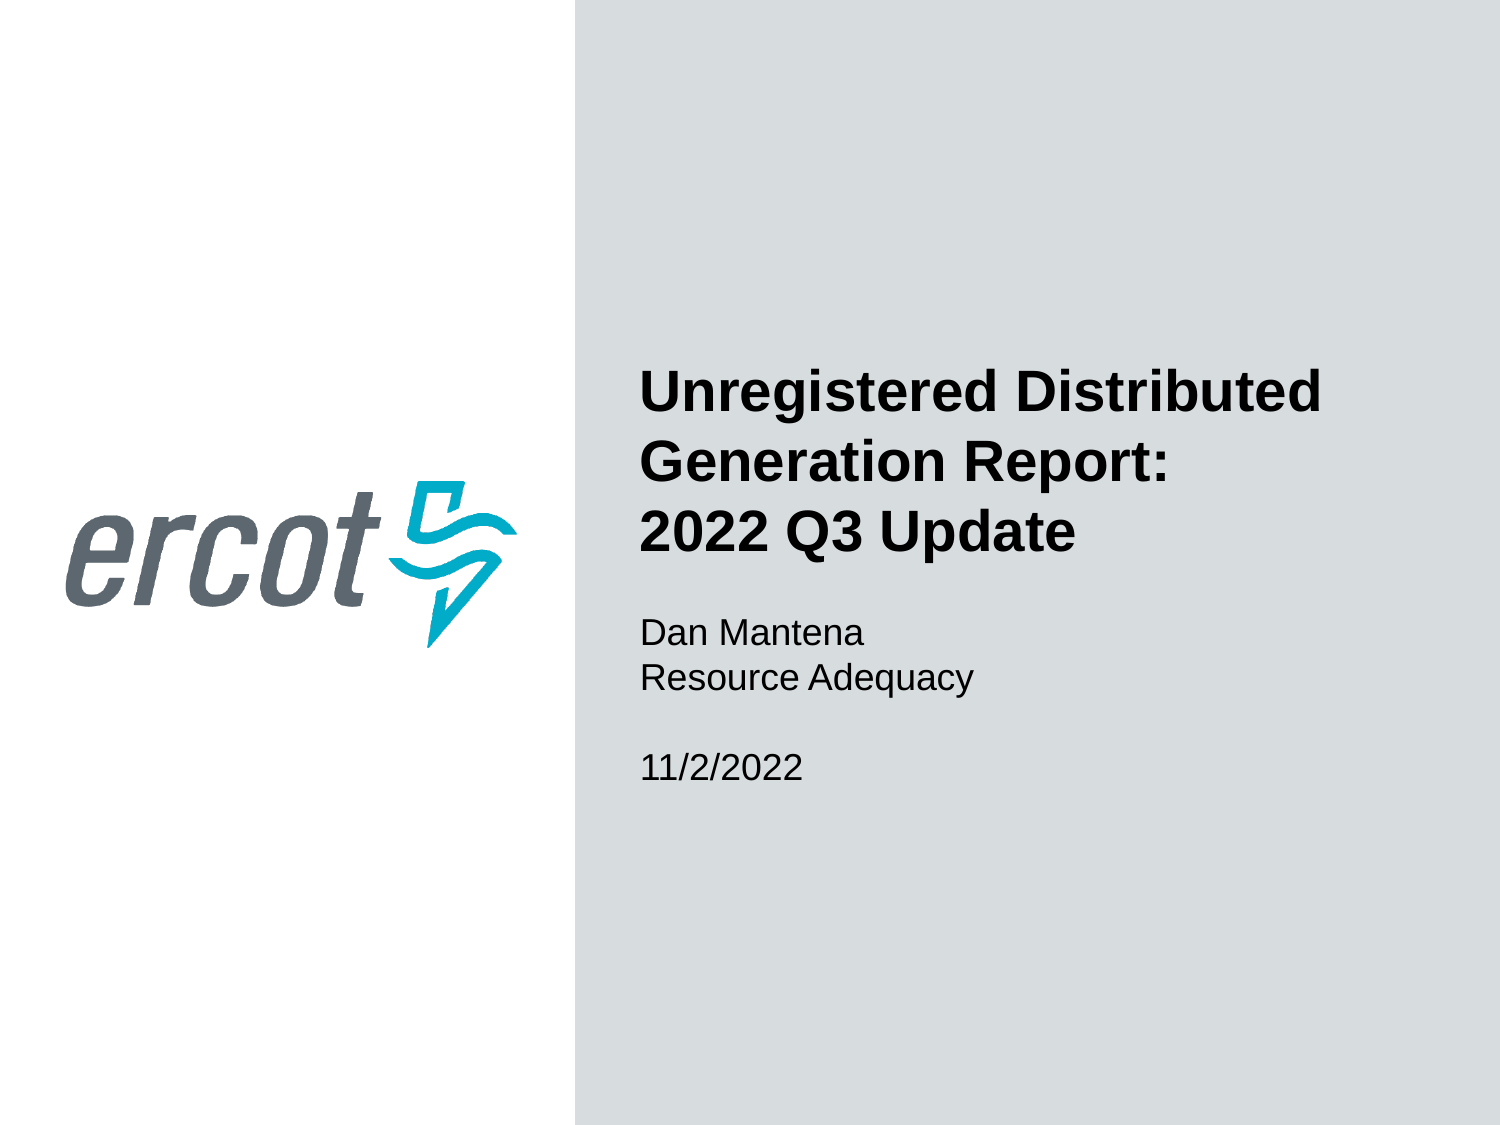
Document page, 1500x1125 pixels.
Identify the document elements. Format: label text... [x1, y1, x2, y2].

text_box Unregistered Distributed Generation Report: 2022 Q3 Update Dan Mantena Resource Adequacy 11/2/2022 [624, 345, 1500, 796]
picture [56, 471, 525, 654]
